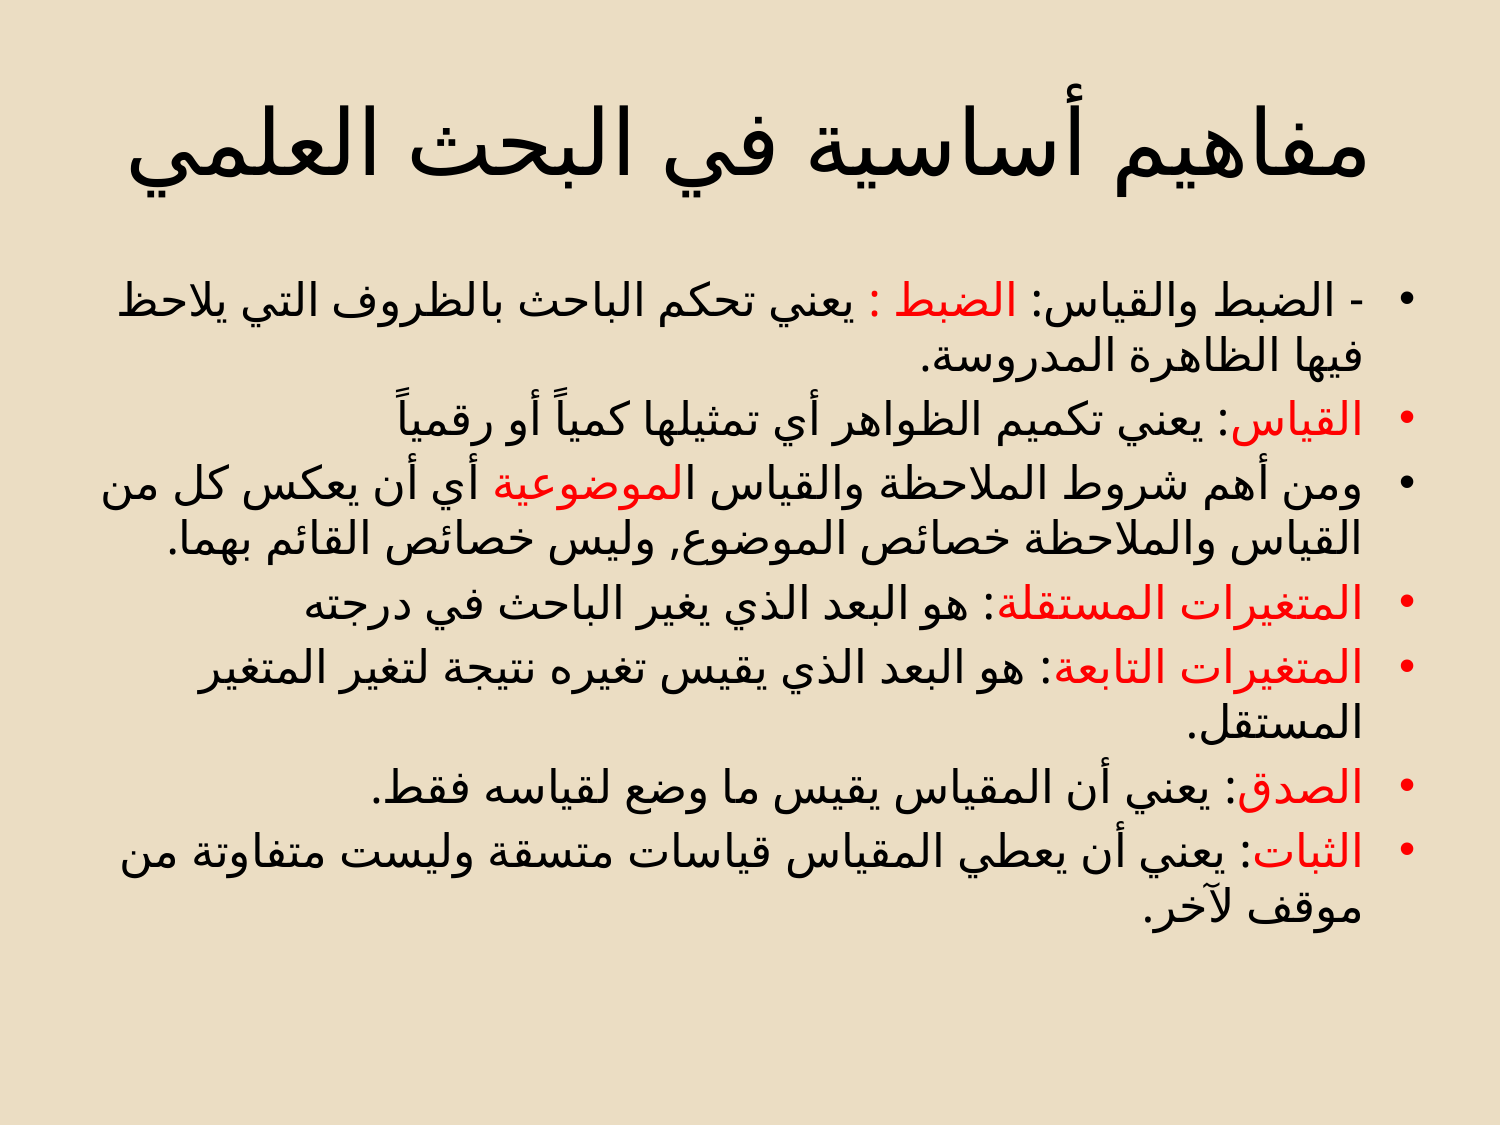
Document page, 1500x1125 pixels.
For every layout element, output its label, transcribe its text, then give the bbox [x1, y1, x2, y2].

list - الضبط والقياس: الضبط : يعني تحكم الباحث بالظروف التي يلاحظ فيها الظاهرة المدروسة. القياس: يعني تكميم الظواهر أي تمثيلها كمياً أو رقمياً ومن أهم شروط الملاحظة والقياس الموضوعية أي أن يعكس كل من القياس والملاحظة خصائص الموضوع, وليس خصائص القائم بهما. المتغيرات المستقلة: هو البعد الذي يغير الباحث في درجته المتغيرات التابعة: هو البعد الذي يقيس تغيره نتيجة لتغير المتغير المستقل. الصدق: يعني أن المقياس يقيس ما وضع لقياسه فقط. الثبات: يعني أن يعطي المقياس قياسات متسقة وليست متفاوتة من موقف لآخر. [75, 262, 1425, 1005]
title مفاهيم أساسية في البحث العلمي [75, 45, 1425, 233]
